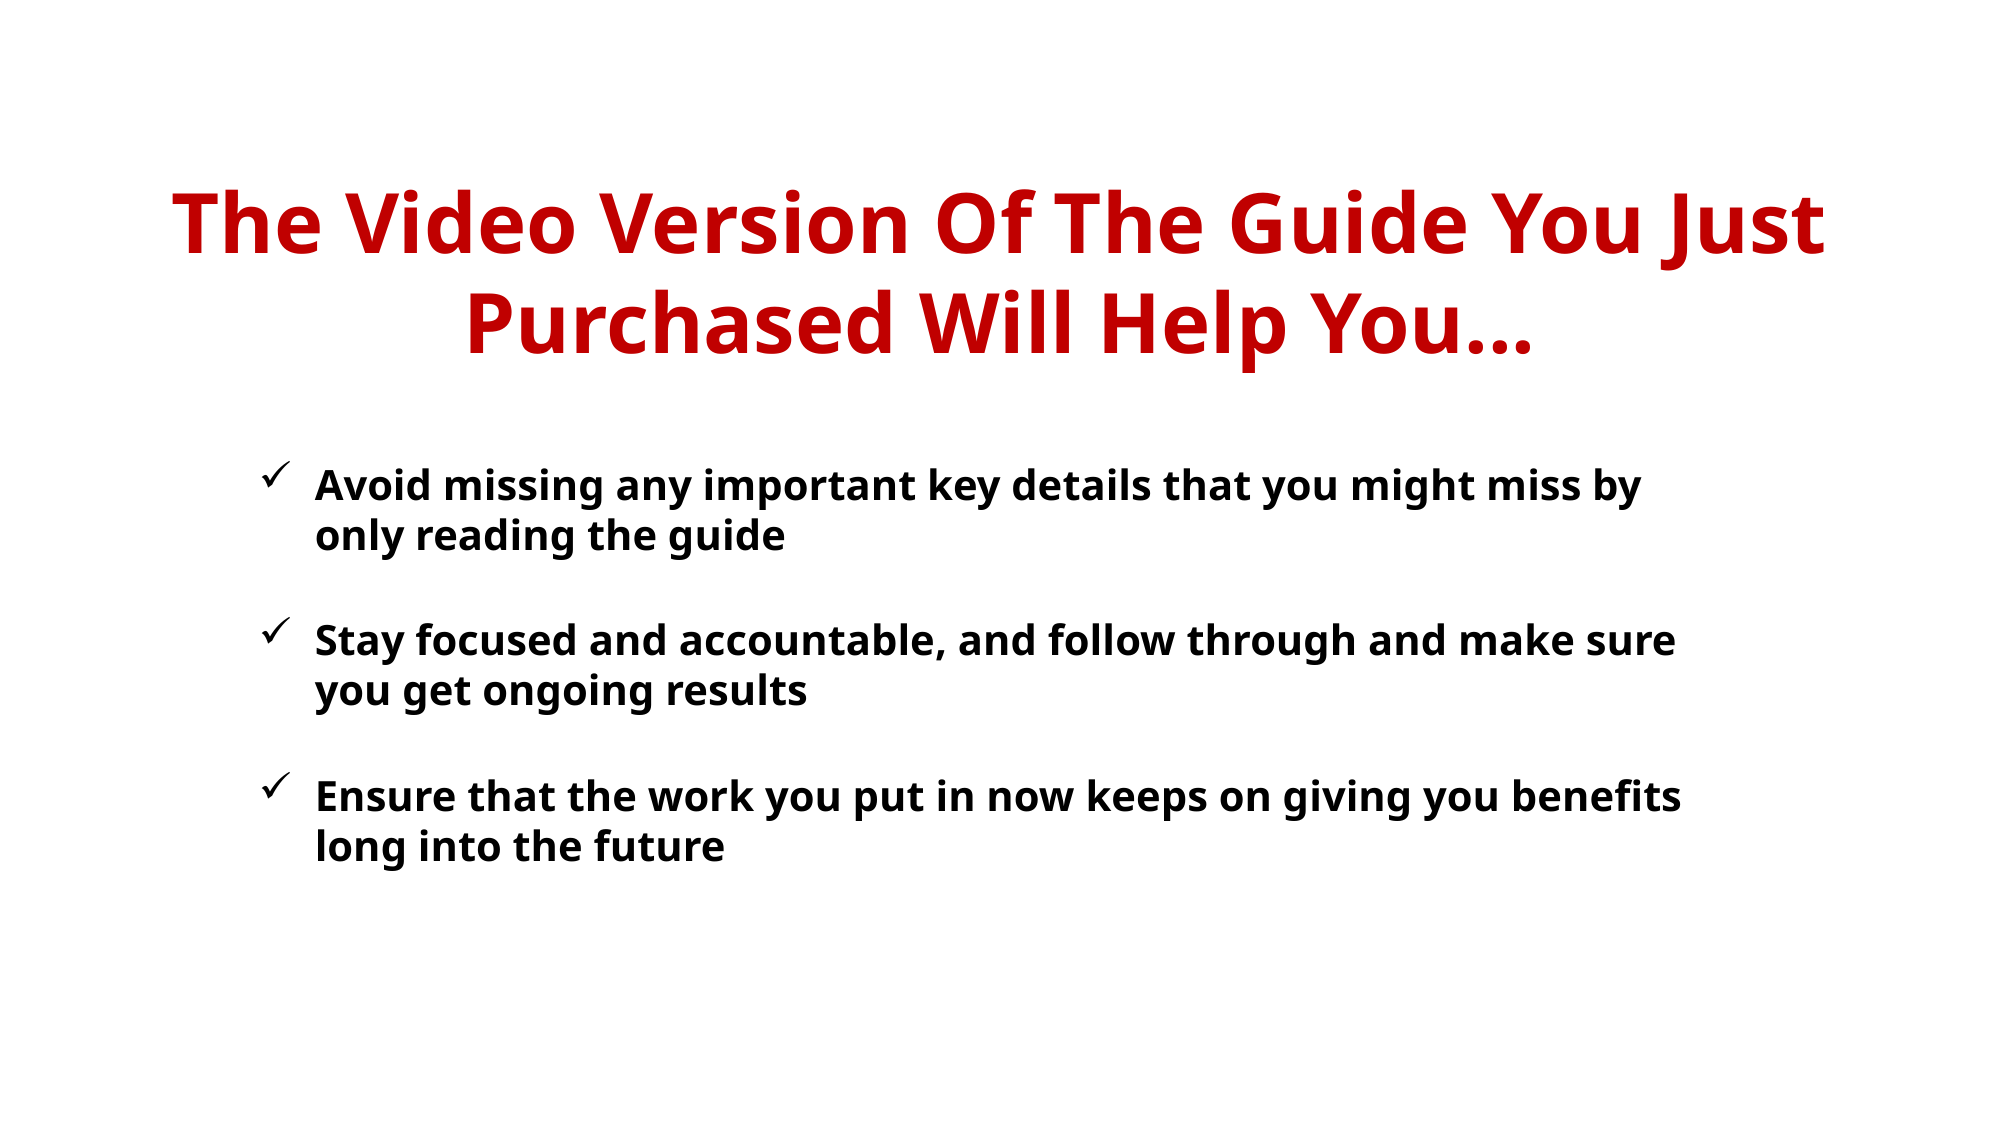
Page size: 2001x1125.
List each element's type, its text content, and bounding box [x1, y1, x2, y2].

text_box Ensure that the work you put in now keeps on giving you benefits long into the future [243, 762, 1757, 878]
text_box The Video Version Of The Guide You Just Purchased Will Help You... [137, 162, 1863, 378]
text_box Stay focused and accountable, and follow through and make sure you get ongoing results [243, 606, 1757, 722]
text_box Avoid missing any important key details that you might miss by only reading the guide [243, 451, 1757, 566]
